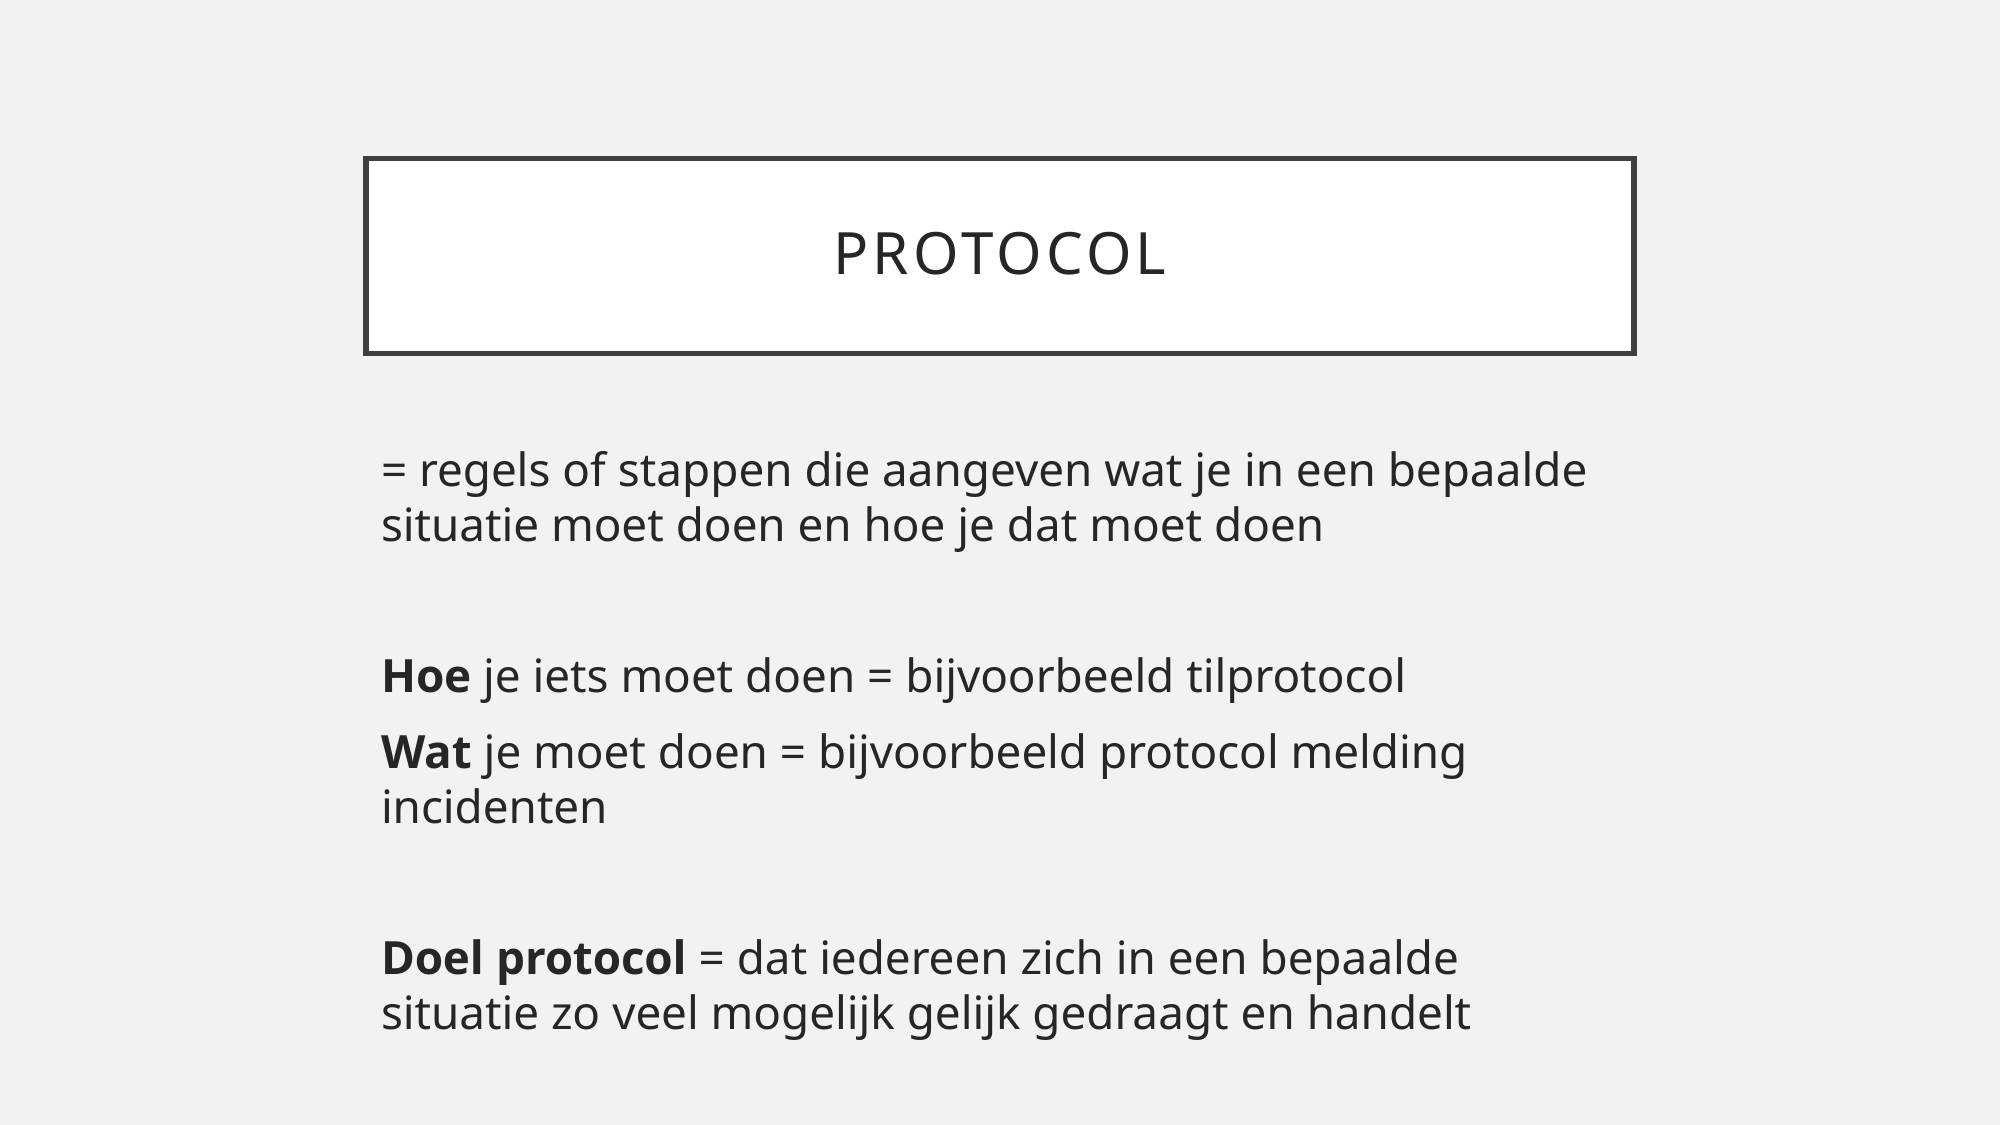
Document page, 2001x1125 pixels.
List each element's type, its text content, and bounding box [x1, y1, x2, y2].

list = regels of stappen die aangeven wat je in een bepaalde situatie moet doen en hoe je dat moet doen Hoe je iets moet doen = bijvoorbeeld tilprotocol Wat je moet doen = bijvoorbeeld protocol melding incidenten Doel protocol = dat iedereen zich in een bepaalde situatie zo veel mogelijk gelijk gedraagt en handelt [366, 432, 1634, 1075]
title Protocol [363, 156, 1637, 356]
